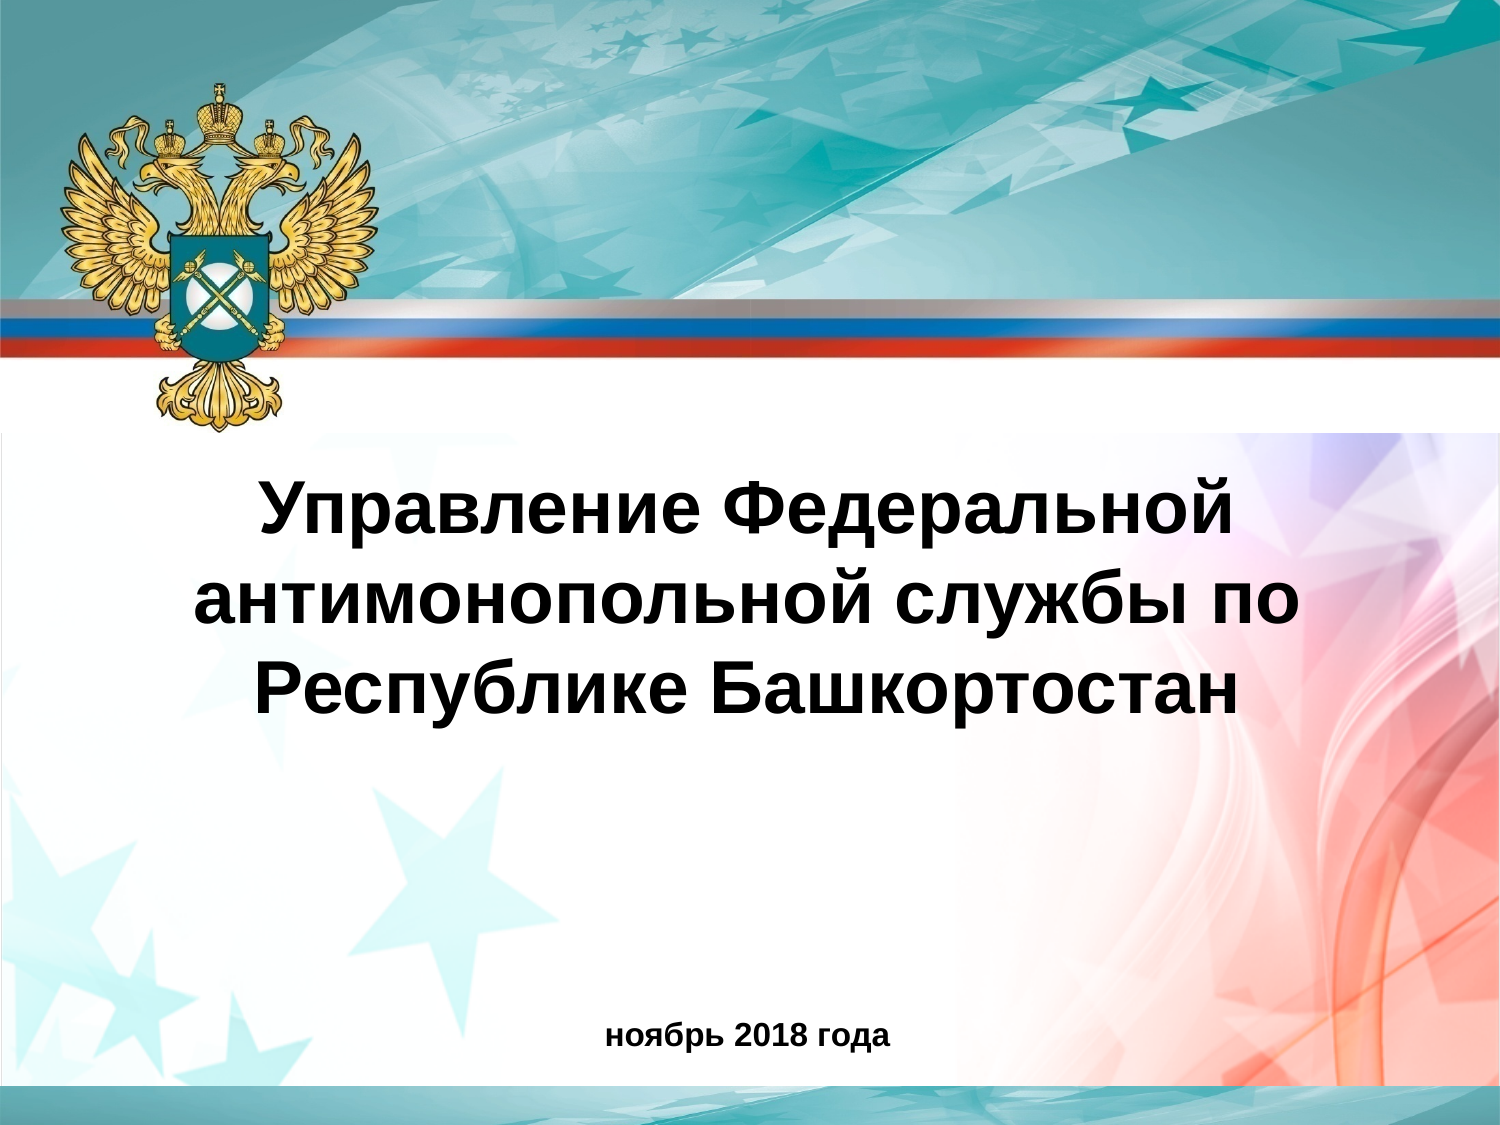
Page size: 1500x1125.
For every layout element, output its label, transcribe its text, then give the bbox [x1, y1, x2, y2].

text_box Управление Федеральной антимонопольной службы по Республике Башкортостан ноябрь 2018 года [78, 451, 1417, 1106]
picture [0, 0, 1500, 1125]
